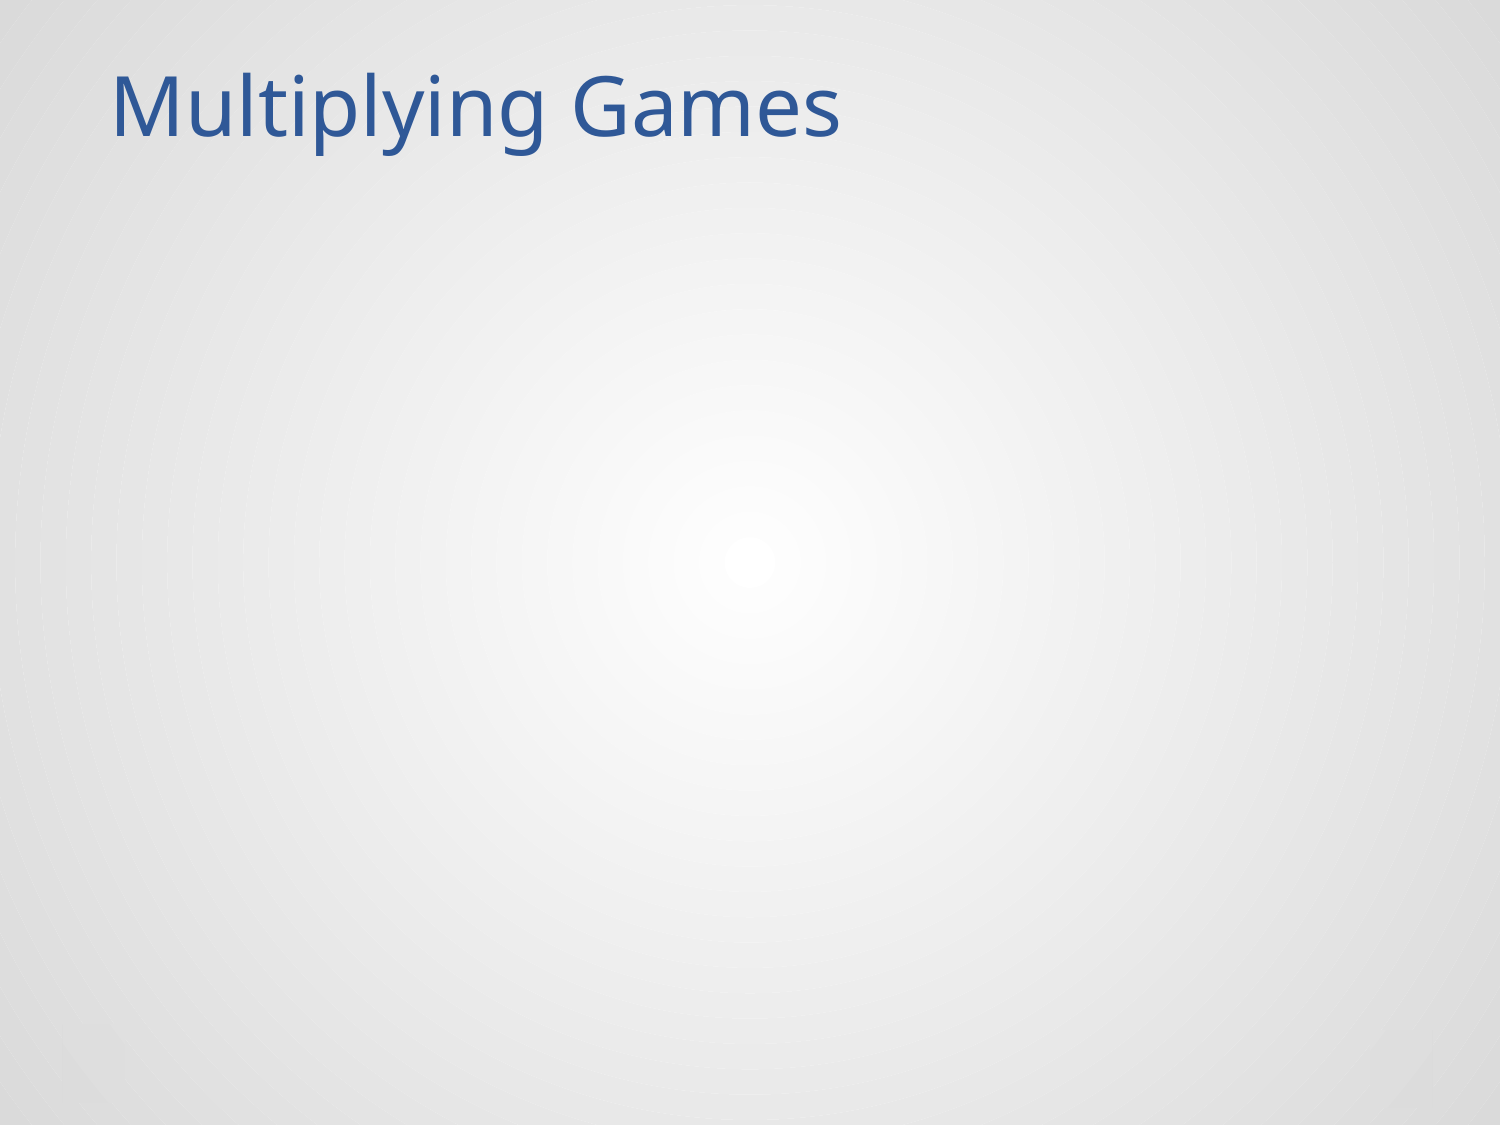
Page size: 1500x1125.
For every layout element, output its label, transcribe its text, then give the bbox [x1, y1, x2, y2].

text_box Multiplying Games [0, 0, 975, 161]
